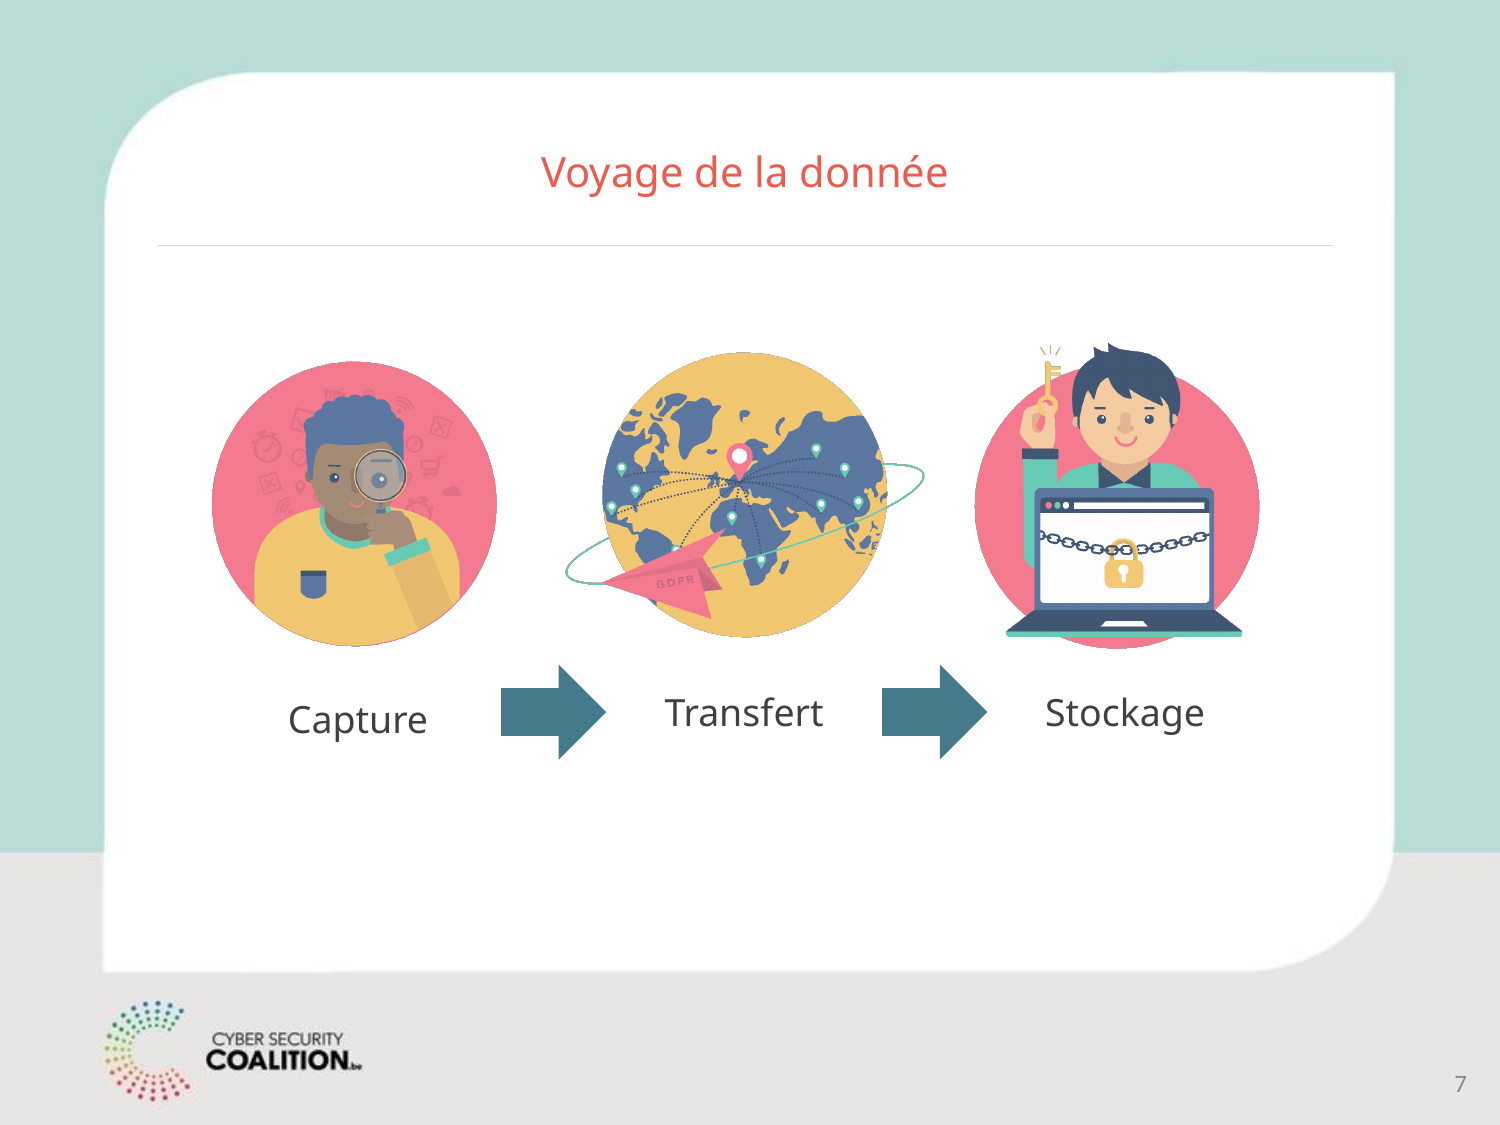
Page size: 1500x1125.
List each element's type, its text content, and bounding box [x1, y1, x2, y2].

text_box Transfert [638, 711, 850, 743]
picture [0, 0, 1500, 1125]
text_box [882, 711, 988, 760]
title Voyage de la donnée [158, 77, 1332, 265]
slide_number ‹#› [1425, 1052, 1497, 1112]
list Capture [257, 711, 469, 736]
text_box [501, 711, 607, 760]
text_box Stockage [1019, 711, 1232, 743]
